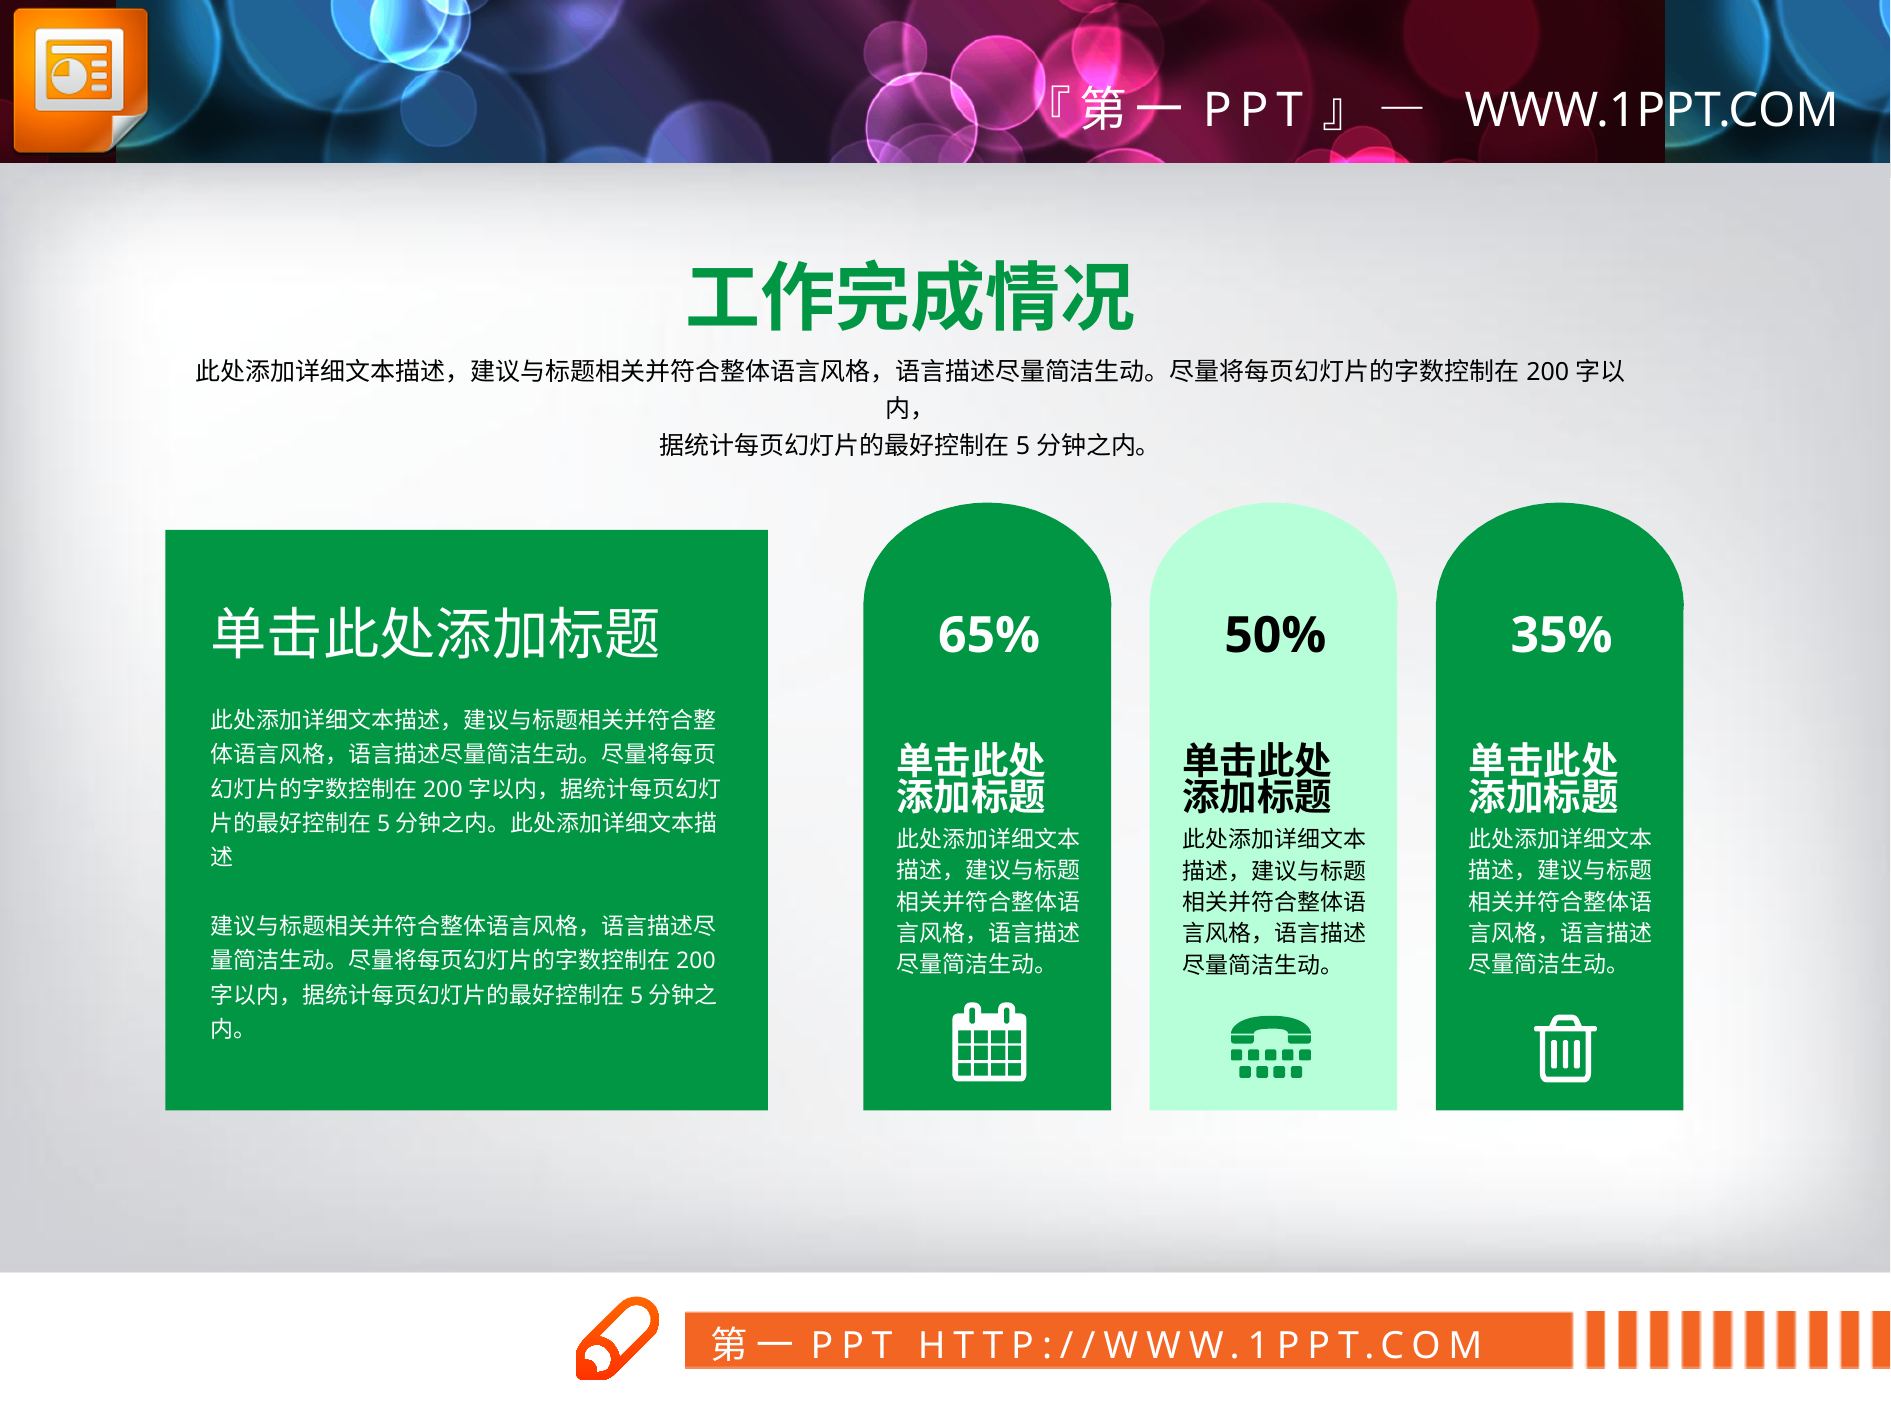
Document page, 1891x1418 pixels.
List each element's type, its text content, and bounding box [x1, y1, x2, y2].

text_box [1265, 1049, 1277, 1061]
text_box [1239, 1066, 1251, 1078]
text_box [210, 581, 724, 1049]
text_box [1468, 755, 1664, 1083]
text_box 此处添加详细文本描述，建议与标题相关并符合整体语言风格，语言描述尽量简洁生动。尽量将每页幻灯片的字数控制在200字以内， 据统计每页幻灯片的最好控制在5分钟之内。 [174, 347, 1646, 423]
text_box [1231, 1035, 1254, 1044]
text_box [895, 755, 1091, 1082]
text_box [165, 529, 768, 1111]
text_box 工作完成情况 [288, 256, 1533, 347]
text_box [1282, 1049, 1294, 1061]
text_box [1231, 1049, 1243, 1061]
text_box [1273, 1066, 1286, 1078]
text_box [1231, 1015, 1311, 1034]
text_box [1435, 502, 1684, 1111]
text_box [1149, 502, 1398, 1111]
text_box [1248, 1049, 1260, 1061]
text_box [1290, 1066, 1303, 1078]
text_box 35% [1501, 619, 1622, 688]
text_box [863, 502, 1112, 1111]
text_box [1299, 1049, 1311, 1061]
text_box [1256, 1066, 1269, 1078]
text_box 50% [1215, 619, 1336, 688]
picture [0, 0, 1891, 1275]
picture [685, 1311, 1891, 1369]
text_box [1287, 1035, 1311, 1044]
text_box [1182, 755, 1377, 982]
text_box 65% [929, 619, 1049, 688]
